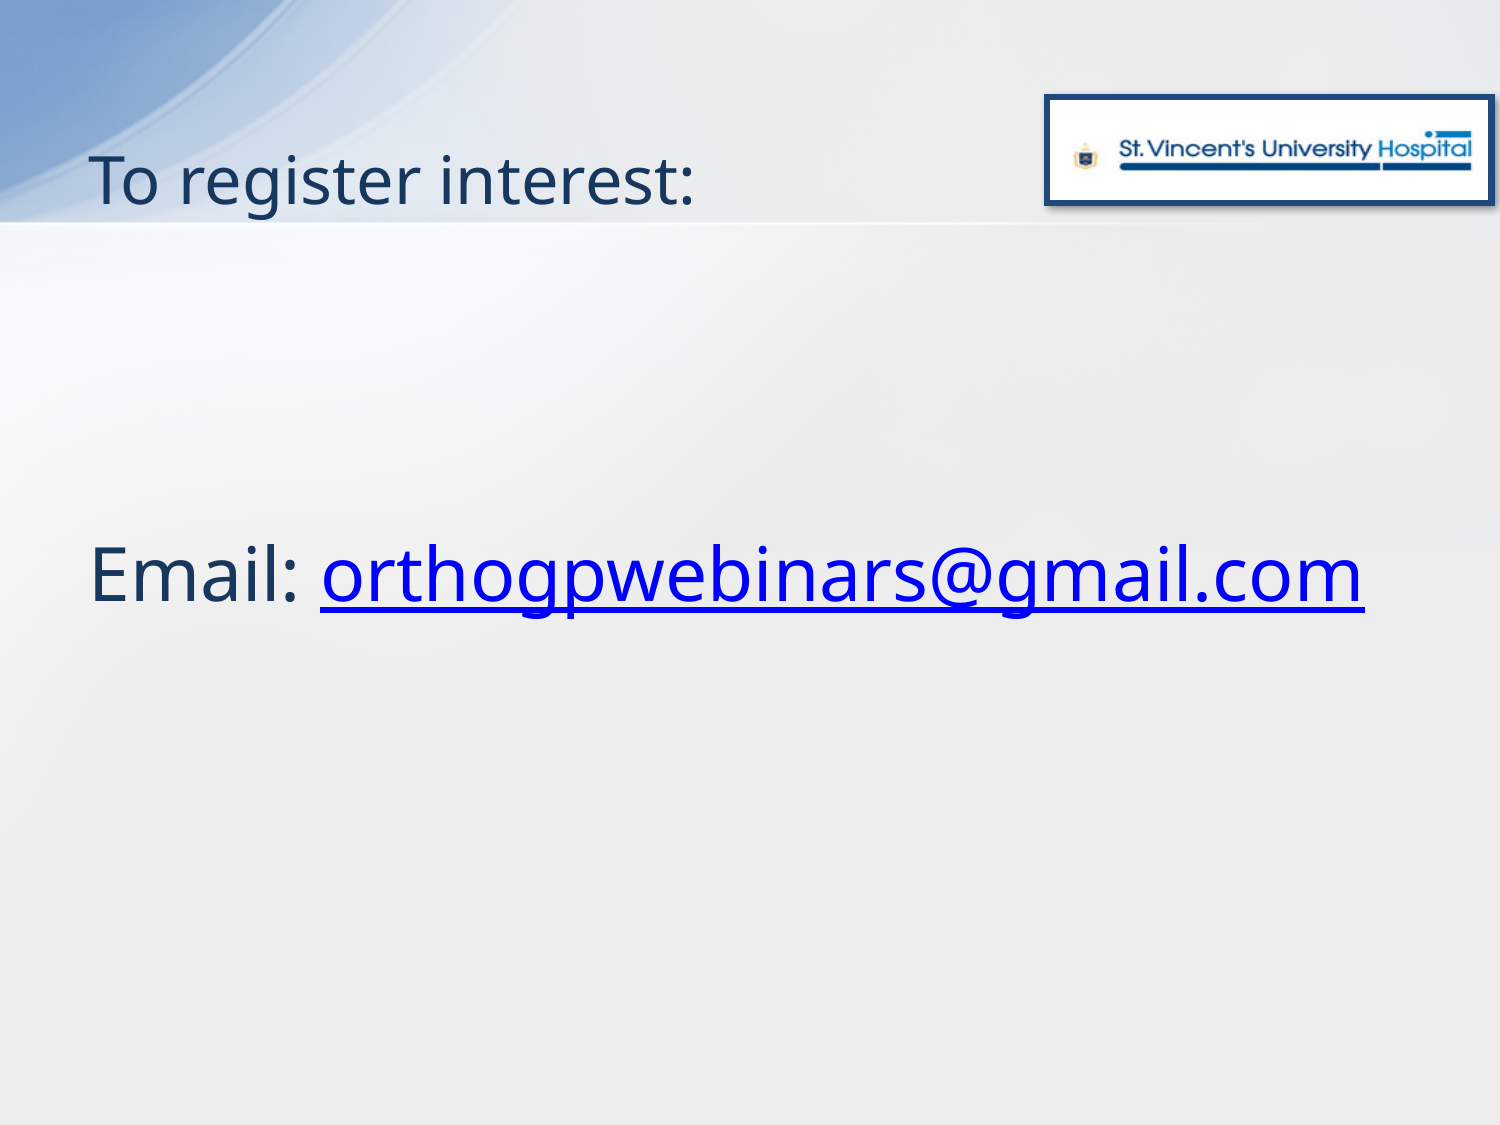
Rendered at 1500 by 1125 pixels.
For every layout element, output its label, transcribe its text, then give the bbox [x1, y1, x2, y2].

list Email: orthogpwebinars@gmail.com [75, 249, 1425, 993]
picture [0, 0, 1500, 1125]
title To register interest: [75, 37, 1425, 225]
